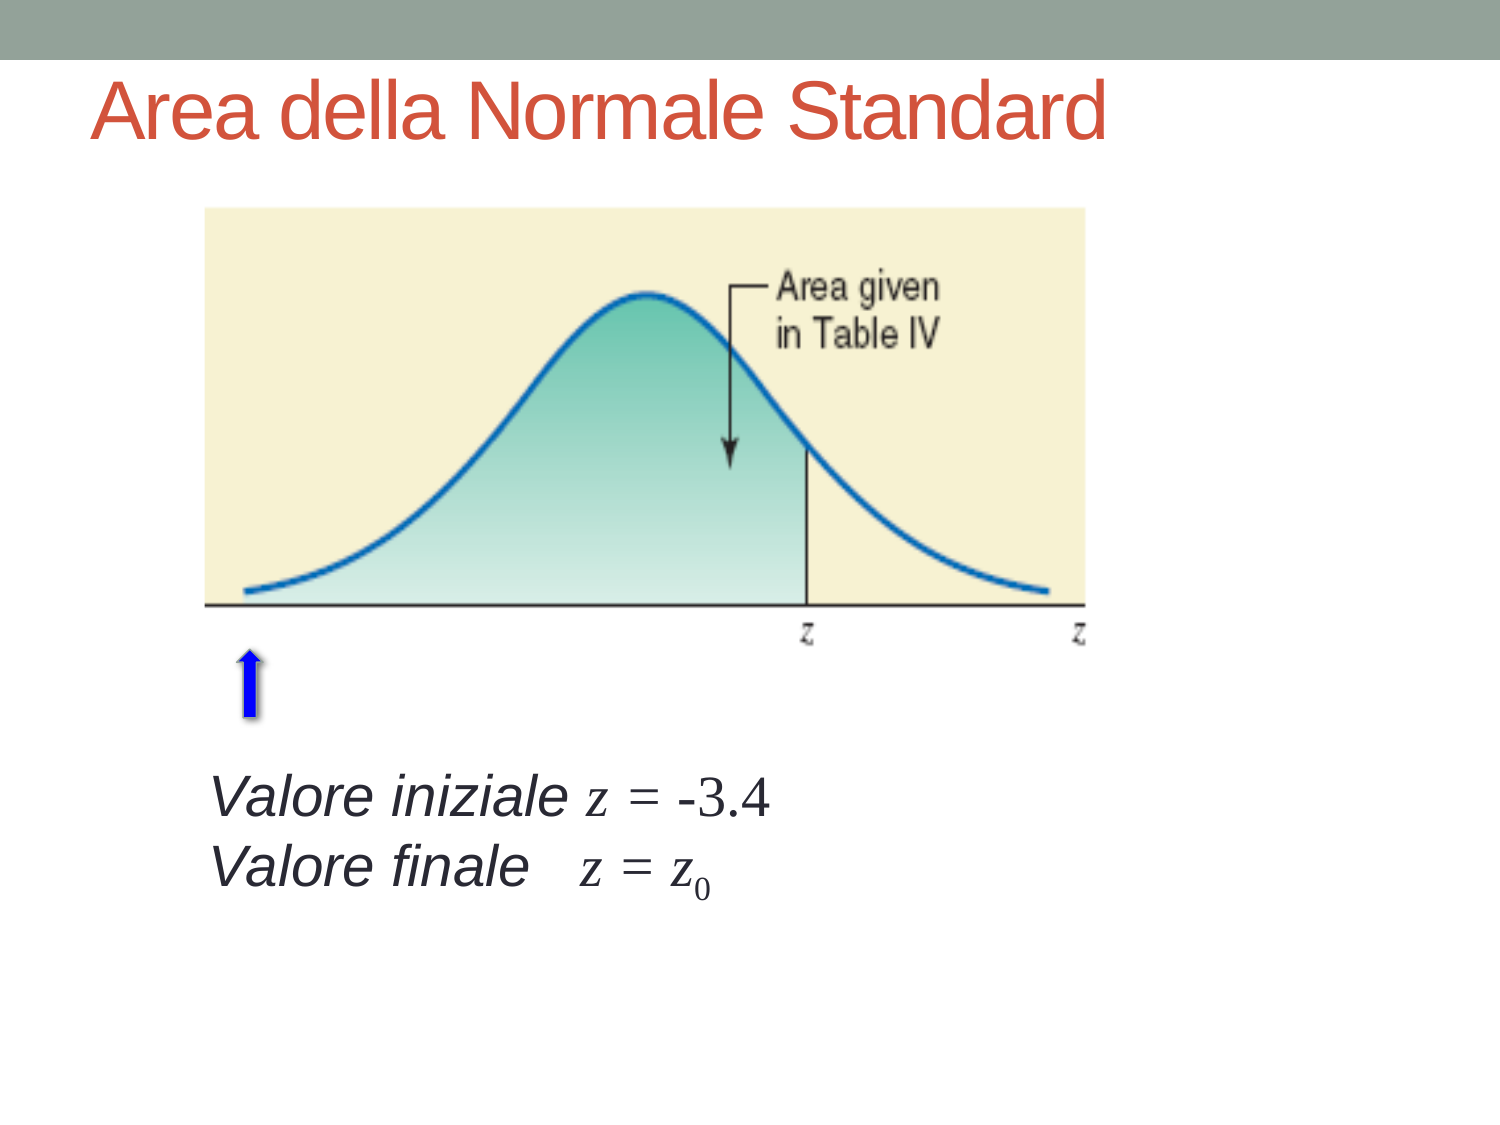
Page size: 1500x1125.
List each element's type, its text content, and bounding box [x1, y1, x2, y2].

picture [204, 196, 1091, 669]
text_box Valore iniziale z = -3.4 Valore finale z = z0 [194, 750, 797, 915]
text_box [242, 677, 258, 719]
title Area della Normale Standard [75, 24, 1425, 188]
